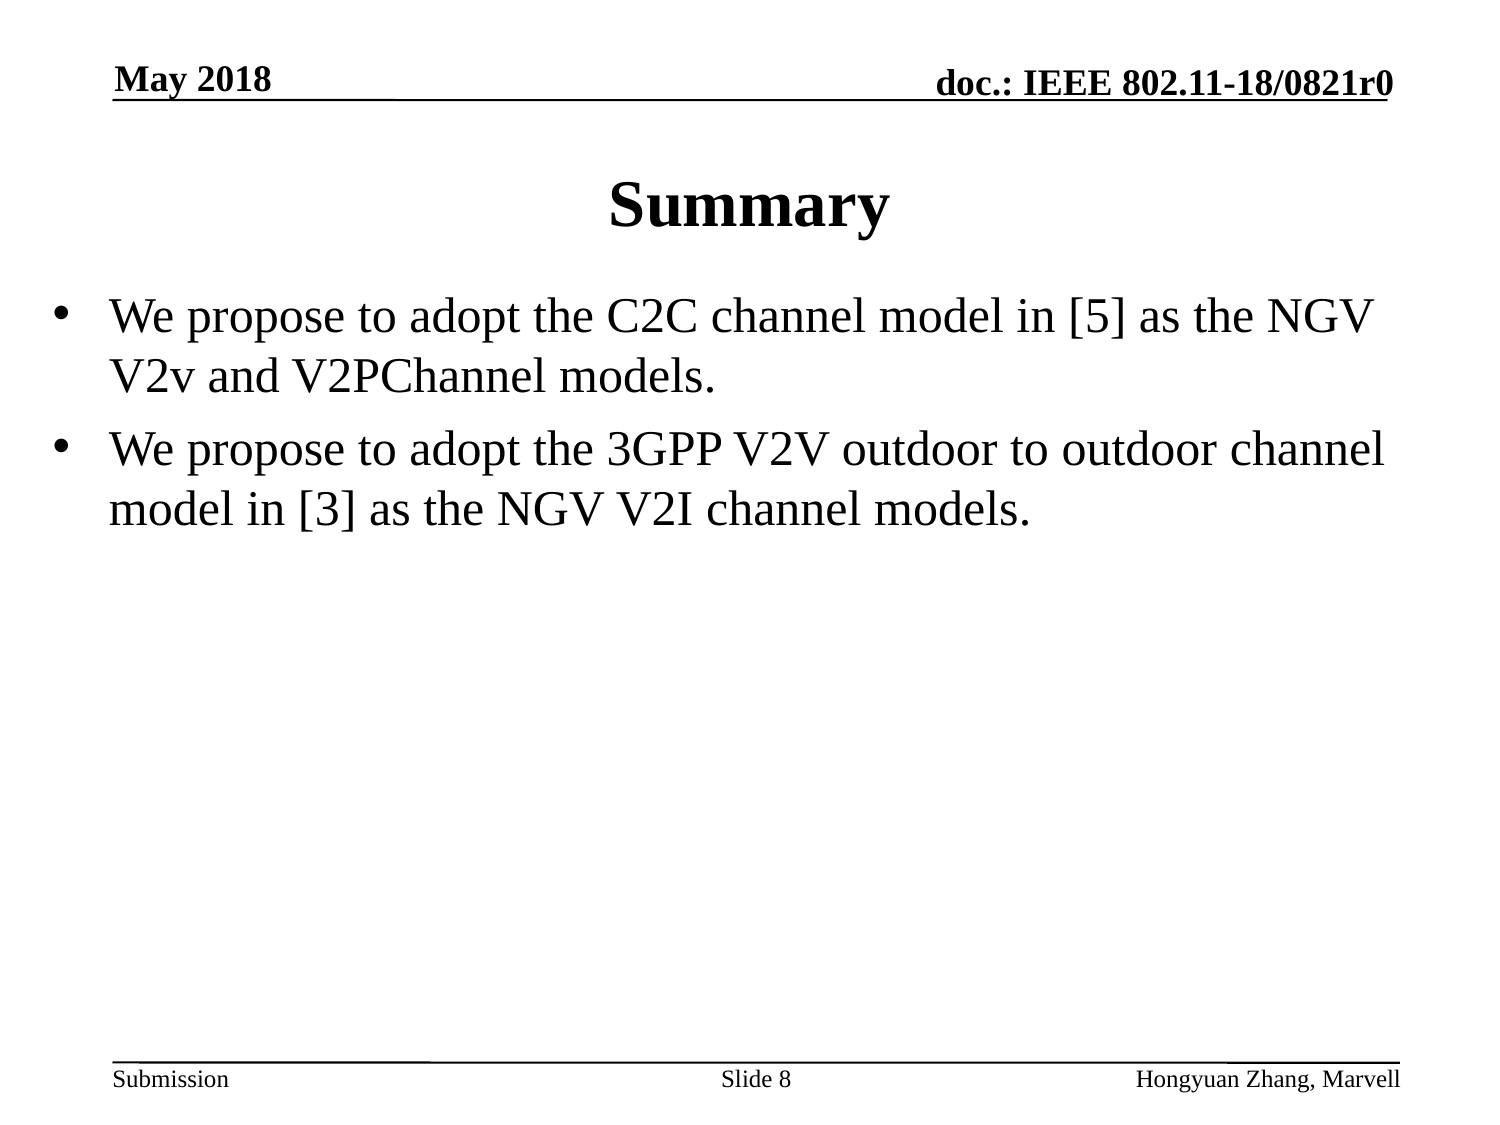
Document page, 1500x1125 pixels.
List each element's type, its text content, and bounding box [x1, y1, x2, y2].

footer Hongyuan Zhang, Marvell [878, 1061, 1402, 1093]
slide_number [114, 54, 423, 100]
slide_number Slide 8 [712, 1061, 800, 1123]
title Summary [112, 112, 1388, 274]
list We propose to adopt the C2C channel model in [5] as the NGV V2v and V2PChannel models. We propose to adopt the 3GPP V2V outdoor to outdoor channel model in [3] as the NGV V2I channel models. [37, 274, 1451, 950]
